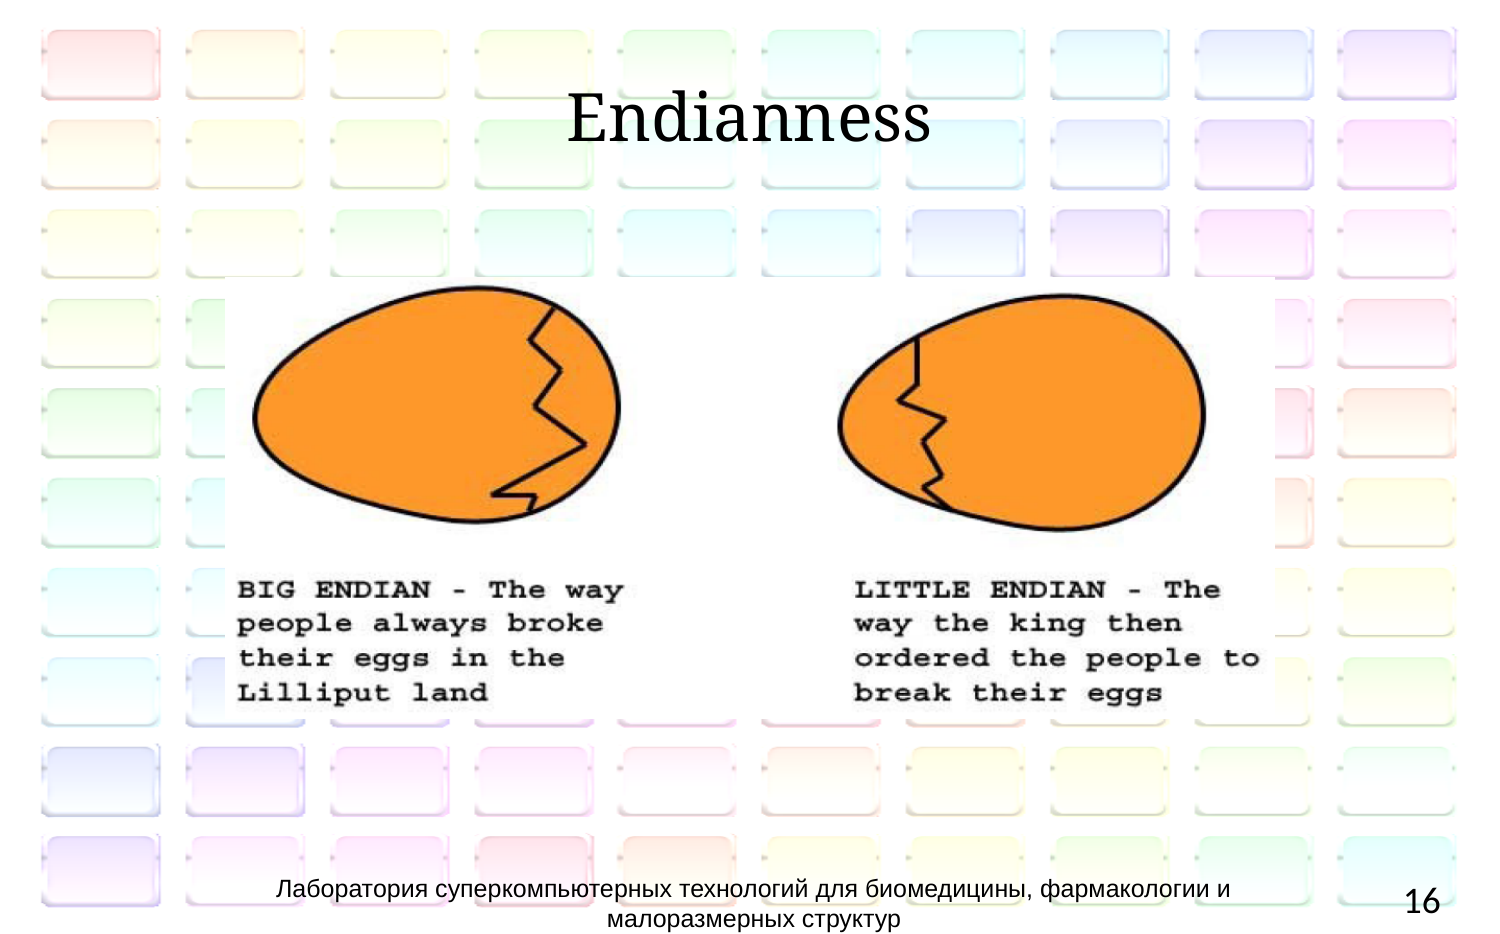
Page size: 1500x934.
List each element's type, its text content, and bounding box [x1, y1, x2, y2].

title Endianness [75, 37, 1425, 193]
text_box 16 [1387, 868, 1473, 918]
picture [0, 0, 1500, 934]
text_box Лаборатория суперкомпьютерных технологий для биомедицины, фармакологии и малоразмерных структур [171, 864, 1338, 915]
